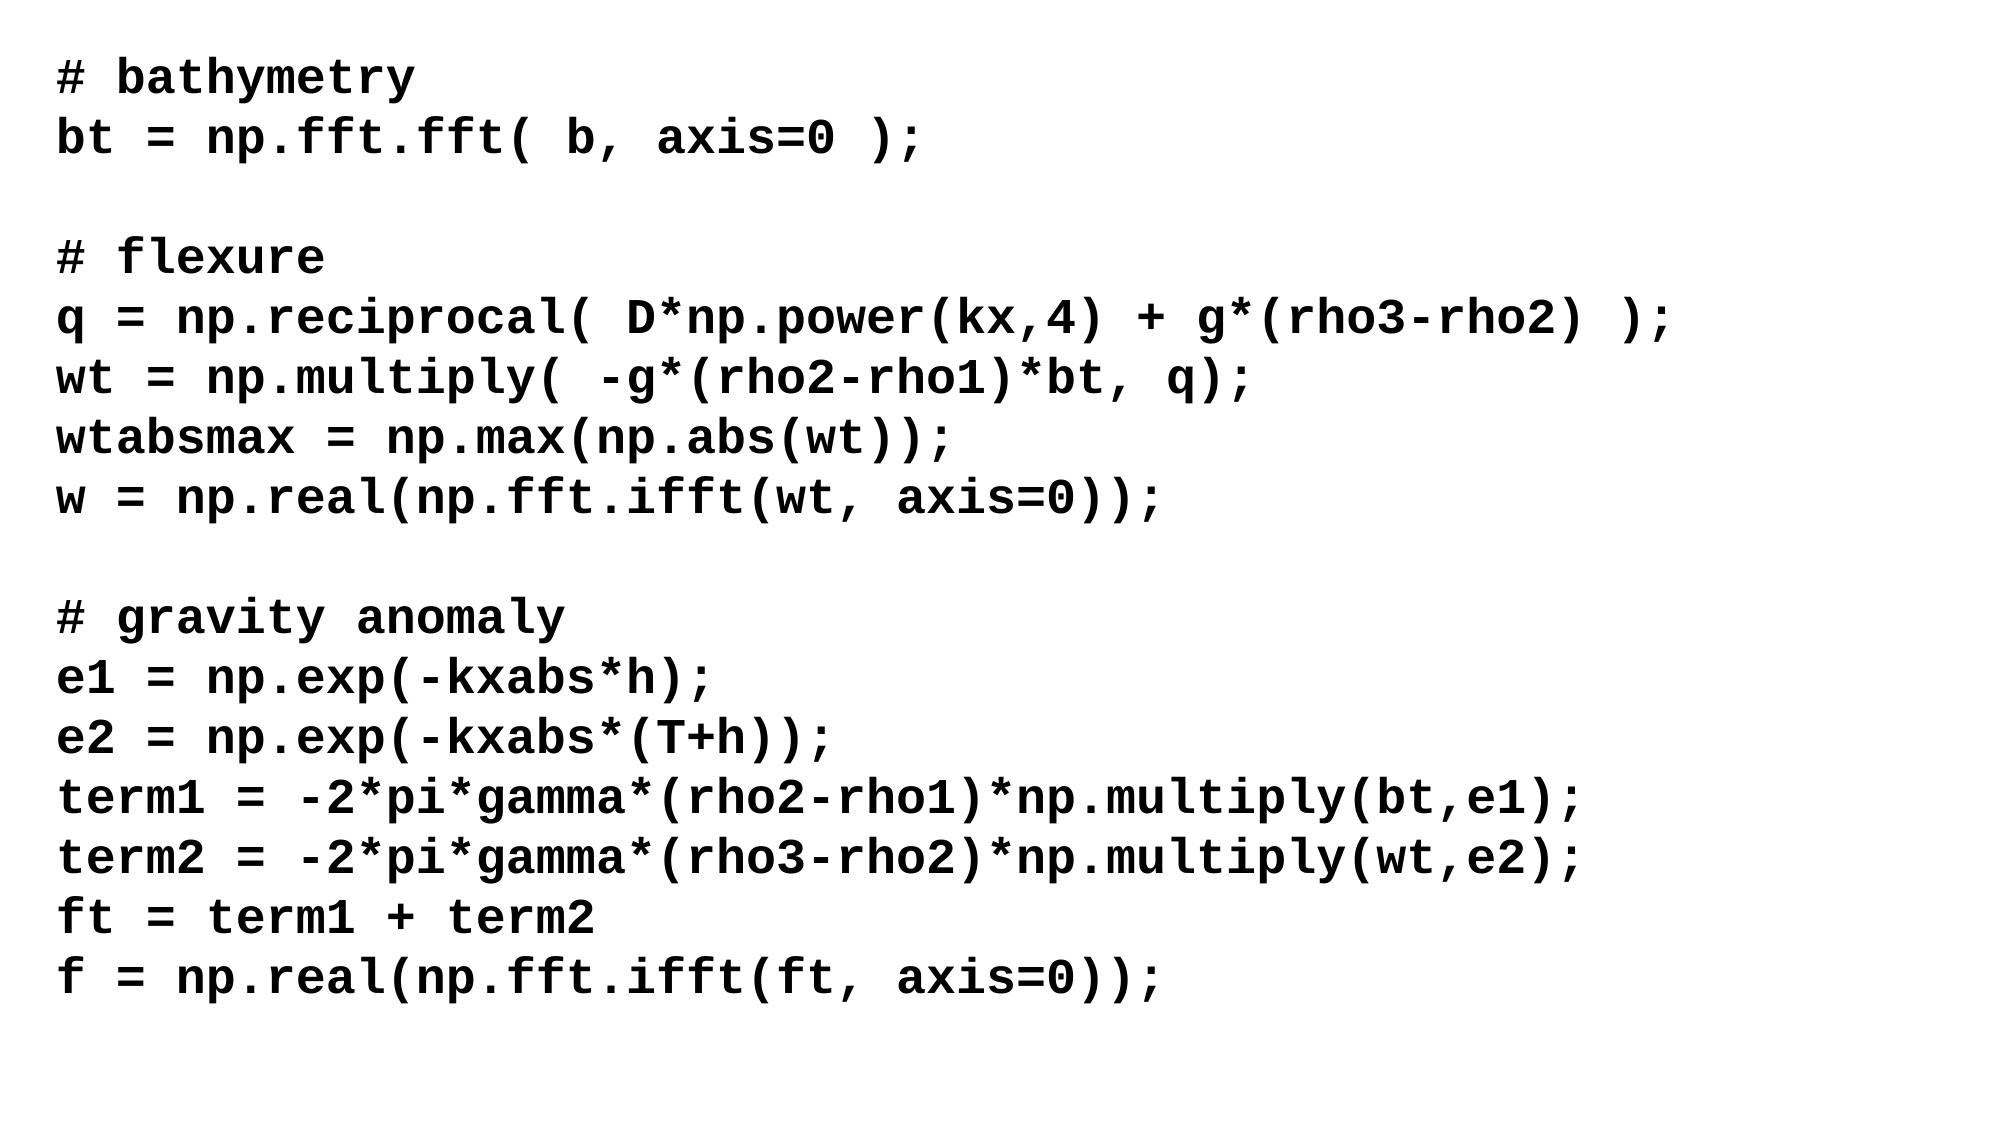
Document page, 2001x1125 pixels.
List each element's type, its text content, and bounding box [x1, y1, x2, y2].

text_box # bathymetry bt = np.fft.fft( b, axis=0 ); # flexure q = np.reciprocal( D*np.power(kx,4) + g*(rho3-rho2) ); wt = np.multiply( -g*(rho2-rho1)*bt, q); wtabsmax = np.max(np.abs(wt)); w = np.real(np.fft.ifft(wt, axis=0)); # gravity anomaly e1 = np.exp(-kxabs*h); e2 = np.exp(-kxabs*(T+h)); term1 = -2*pi*gamma*(rho2-rho1)*np.multiply(bt,e1); term2 = -2*pi*gamma*(rho3-rho2)*np.multiply(wt,e2); ft = term1 + term2 f = np.real(np.fft.ifft(ft, axis=0)); [41, 36, 1959, 1072]
